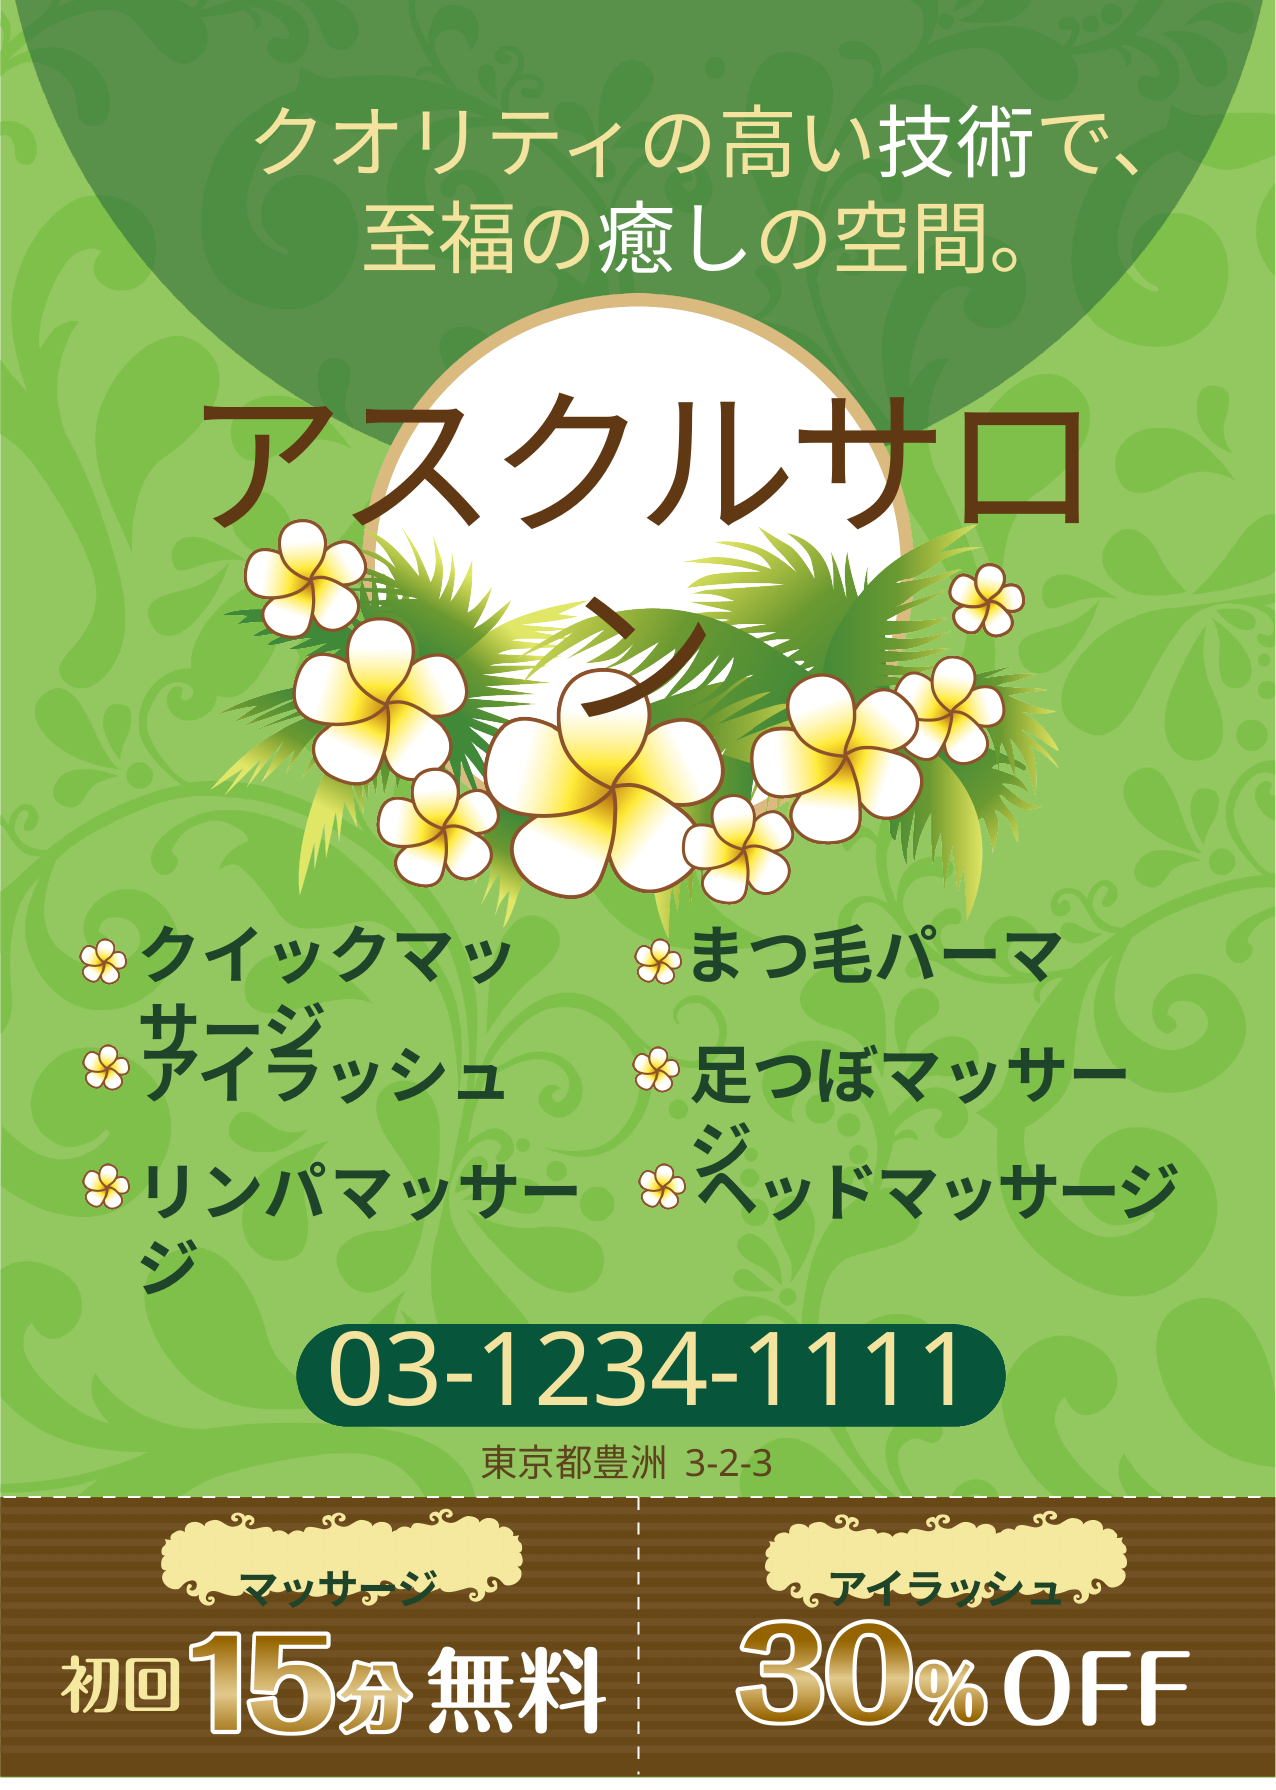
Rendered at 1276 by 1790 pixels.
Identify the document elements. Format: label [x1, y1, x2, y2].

picture [0, 0, 1276, 1433]
text_box [0, 1433, 1276, 1778]
